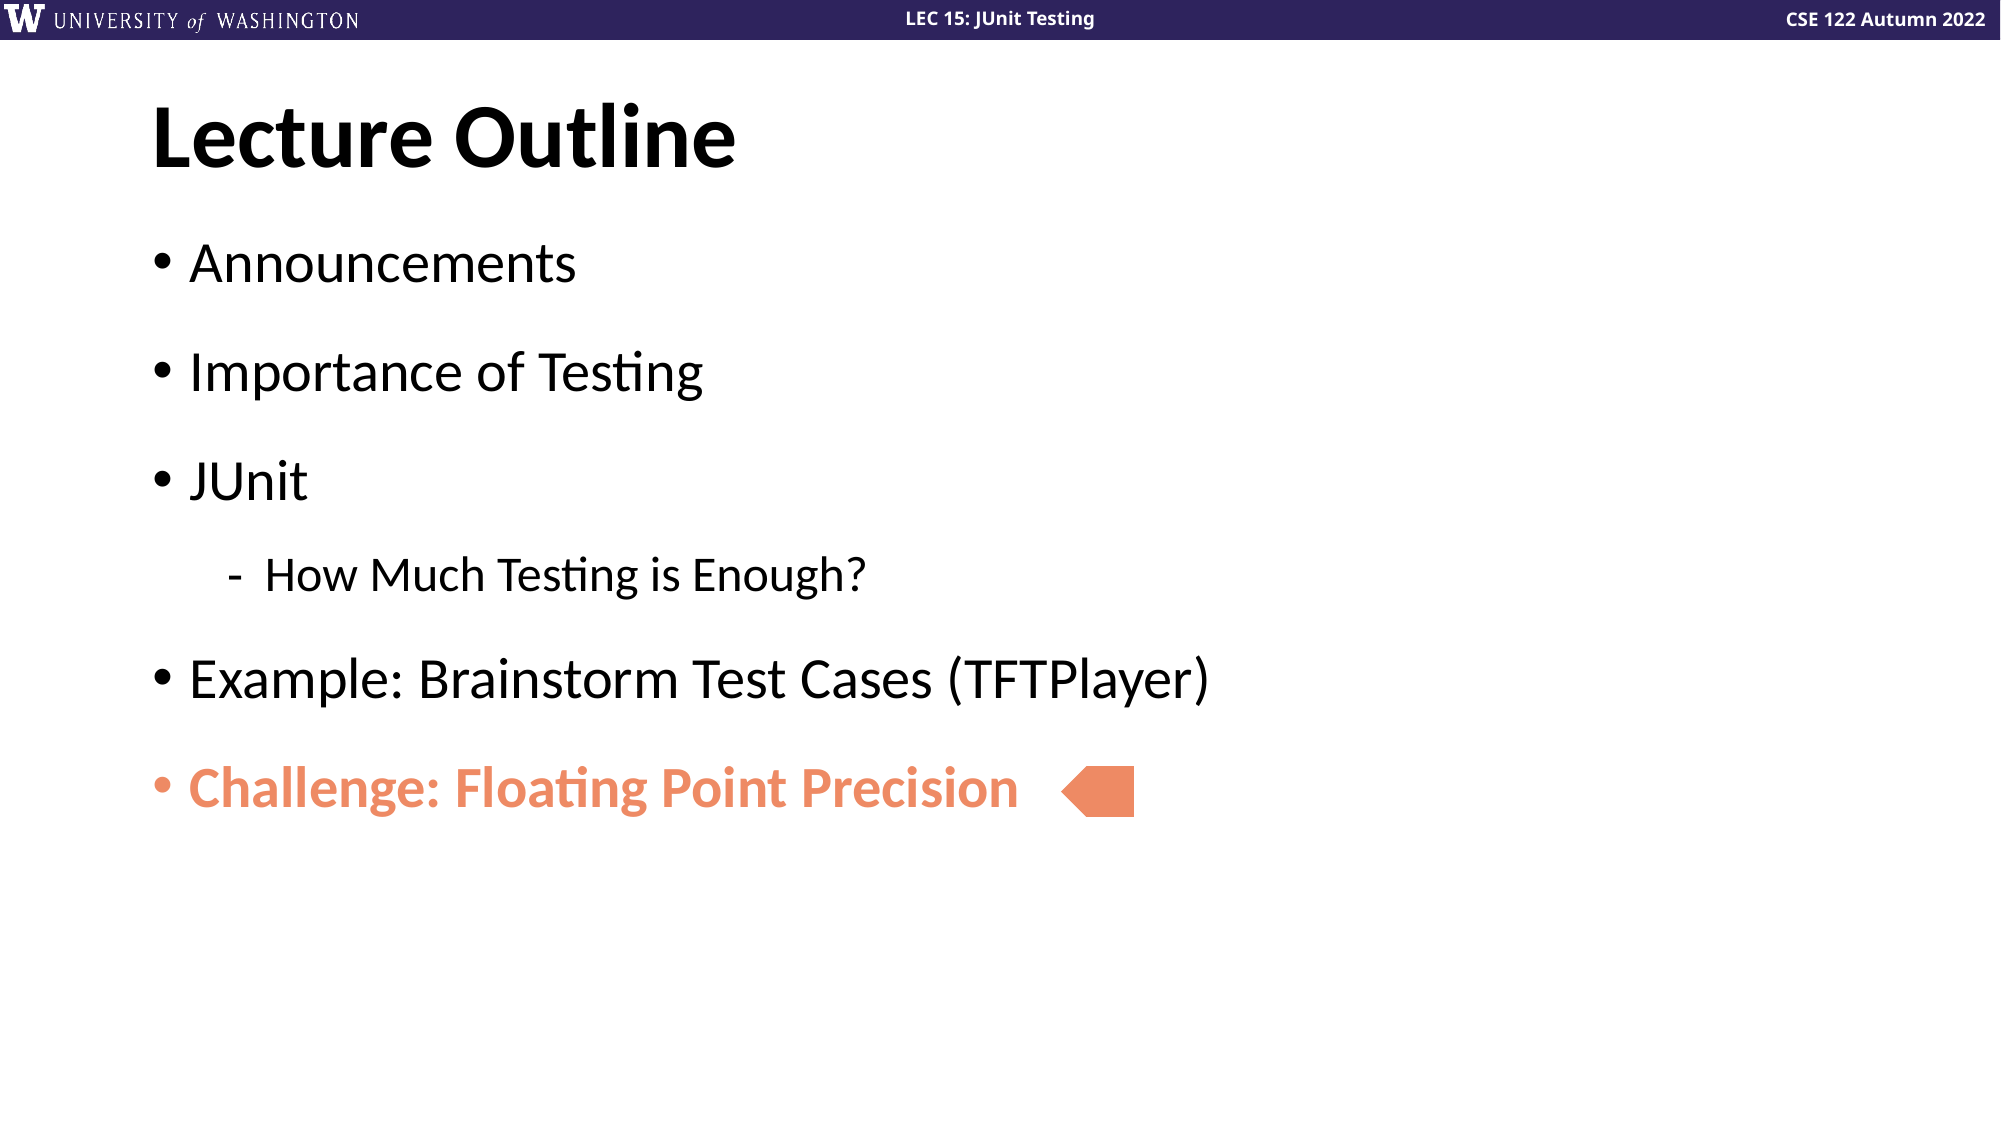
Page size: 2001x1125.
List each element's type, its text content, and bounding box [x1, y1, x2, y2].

text_box [1059, 765, 1136, 818]
picture [4, 4, 358, 33]
title Lecture Outline [137, 74, 1863, 200]
list Announcements Importance of Testing JUnit How Much Testing is Enough? Example: Brainstorm Test Cases (TFTPlayer) Challenge: Floating Point Precision [137, 224, 1863, 1014]
